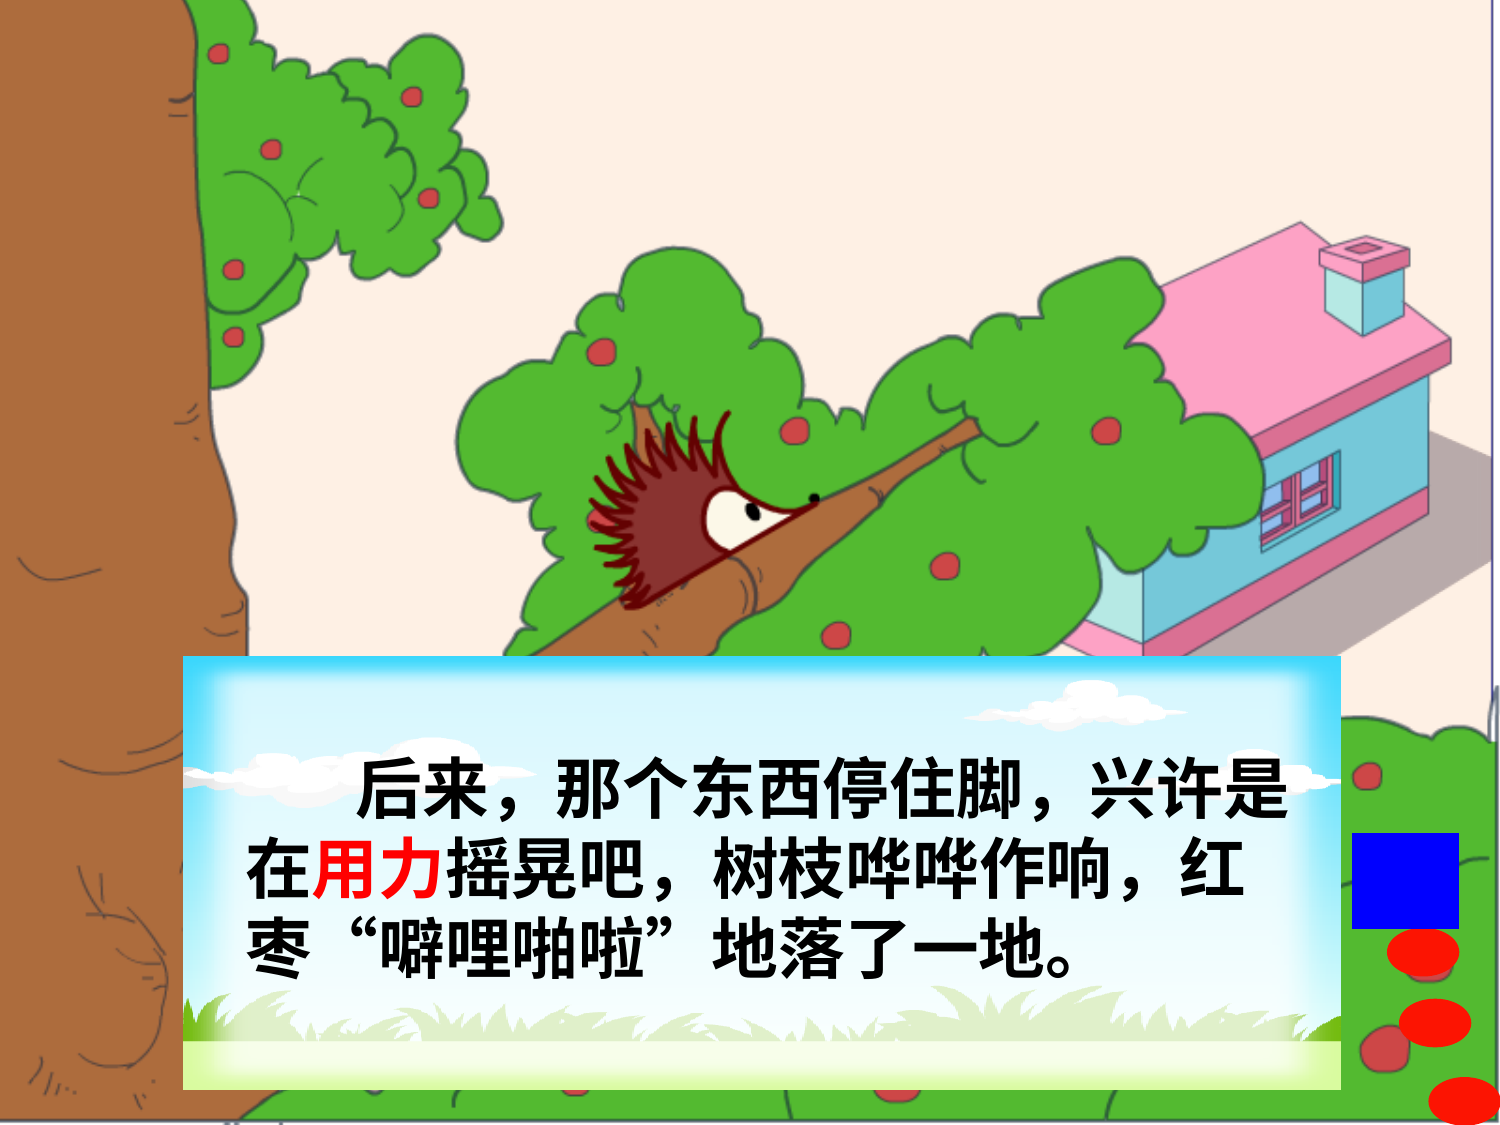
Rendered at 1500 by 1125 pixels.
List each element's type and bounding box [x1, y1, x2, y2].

text_box [1429, 1077, 1500, 1125]
text_box [1352, 834, 1459, 929]
picture [1475, 1107, 1500, 1125]
picture [0, 0, 1500, 1125]
text_box [183, 657, 1341, 1090]
text_box [1387, 929, 1459, 976]
text_box [1399, 999, 1471, 1047]
